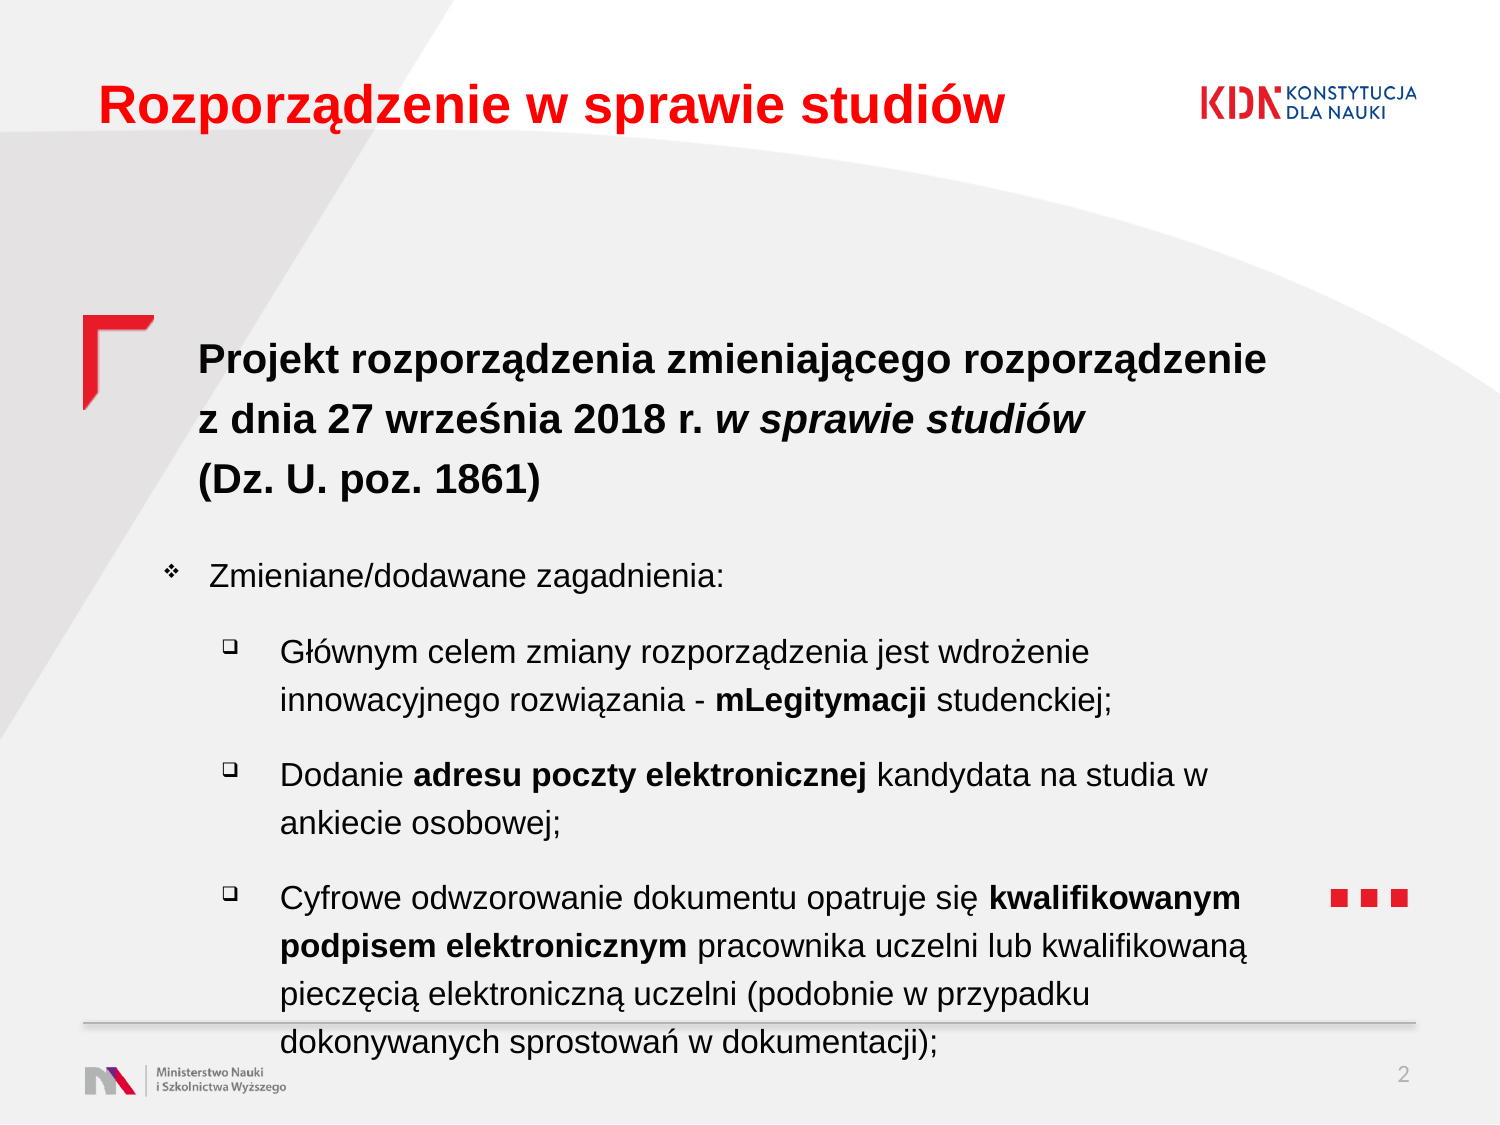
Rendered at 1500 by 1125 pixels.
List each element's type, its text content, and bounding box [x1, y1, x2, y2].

title Rozporządzenie w sprawie studiów [83, 74, 1170, 143]
slide_number 2 [1074, 1042, 1425, 1103]
picture [0, 0, 1500, 1125]
list Zmieniane/dodawane zagadnienia: Głównym celem zmiany rozporządzenia jest wdrożenie innowacyjnego rozwiązania - mLegitymacji studenckiej; Dodanie adresu poczty elektronicznej kandydata na studia w ankiecie osobowej; Cyfrowe odwzorowanie dokumentu opatruje się kwalifikowanym podpisem elektronicznym pracownika uczelni lub kwalifikowaną pieczęcią elektroniczną uczelni (podobnie w przypadku dokonywanych sprostowań w dokumentacji); [147, 538, 1317, 976]
list Projekt rozporządzenia zmieniającego rozporządzenie z dnia 27 września 2018 r. w sprawie studiów (Dz. U. poz. 1861) [183, 314, 1289, 396]
